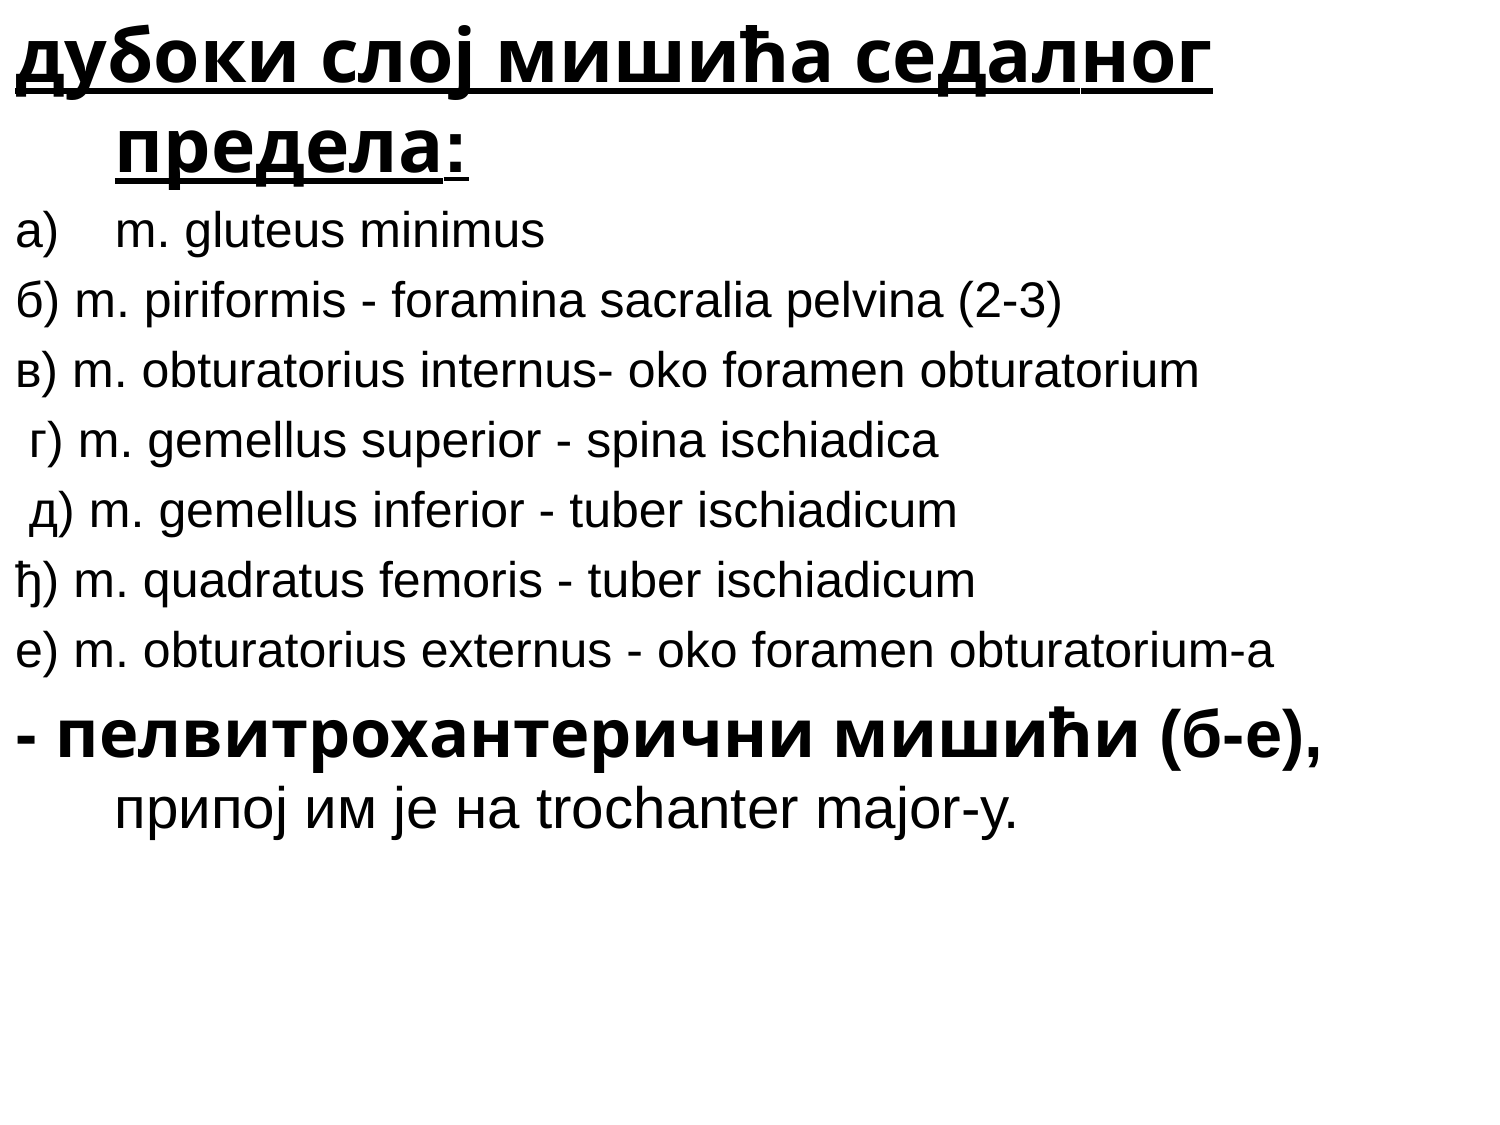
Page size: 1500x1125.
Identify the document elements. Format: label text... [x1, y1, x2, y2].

list дубоки слoј мишића седалнoг прeделa: m. gluteus minimus б) m. piriformis - foramina sacralia pelvina (2-3) в) m. obturatorius internus- oko foramen obturatorium г) m. gemellus superior - spina ischiadica д) m. gemellus inferior - tuber ischiadicum ђ) m. quadratus femoris - tuber ischiadicum е) m. obturatorius externus - oko foramen obturatorium-a - пелвитрохантерични мишићи (б-е), припој им jе на trochanter major-у. [0, 0, 1500, 1125]
